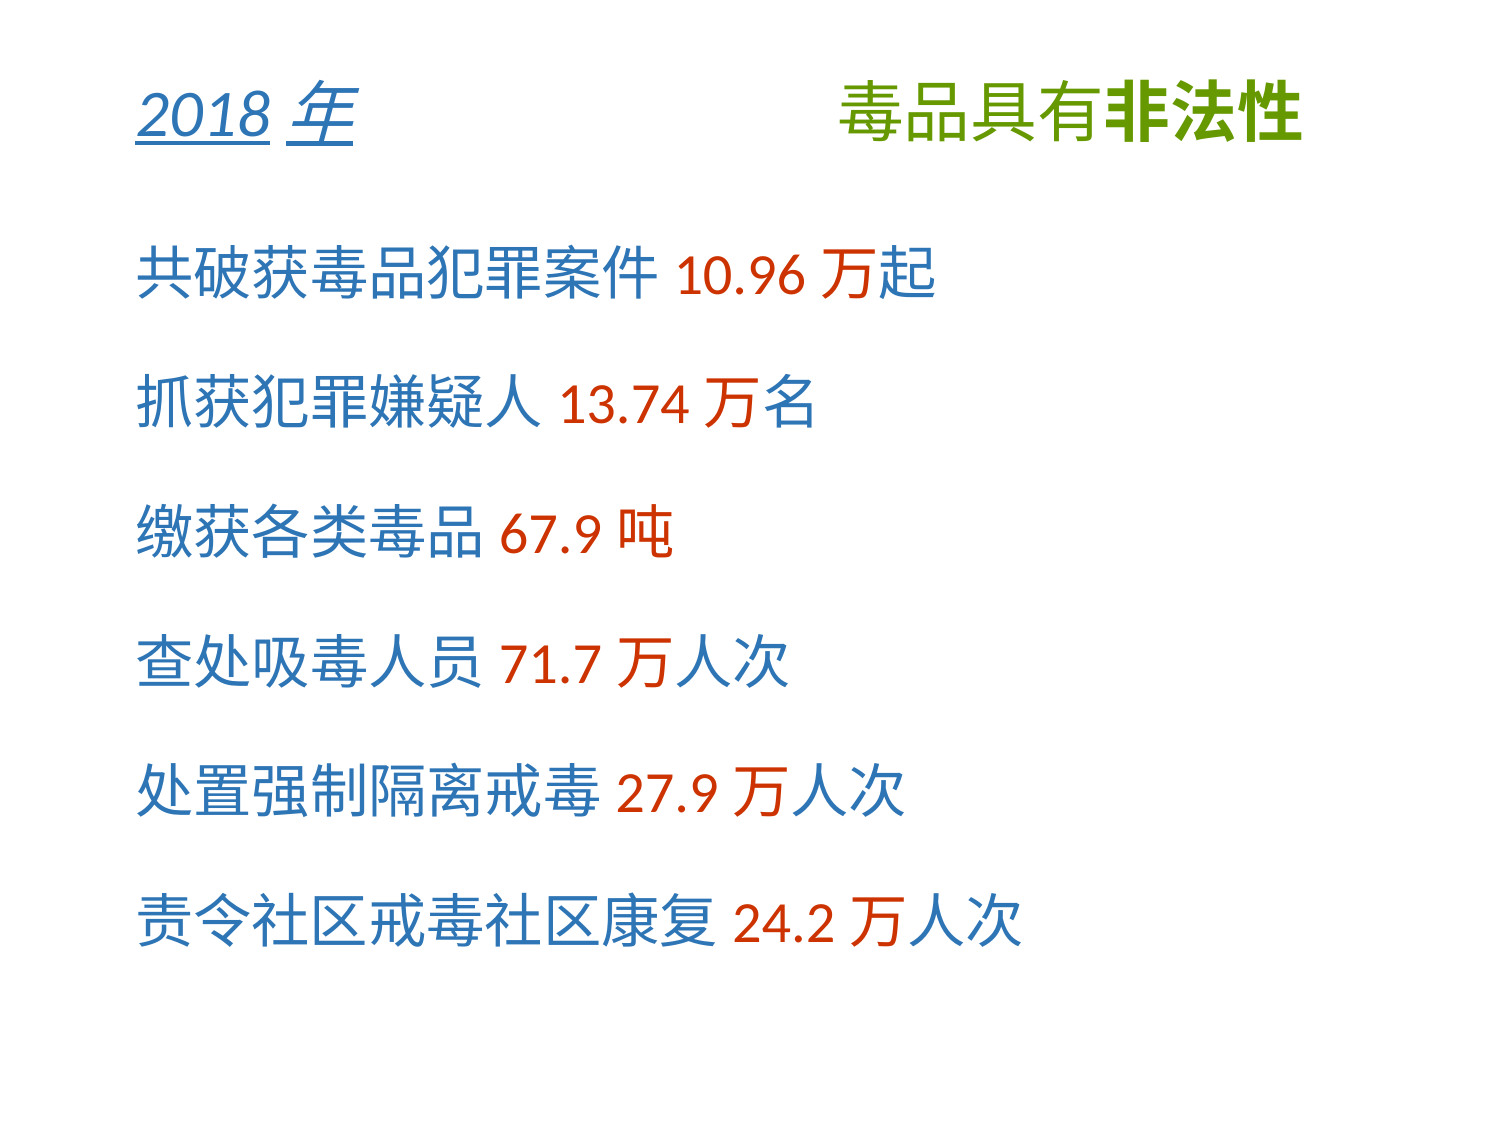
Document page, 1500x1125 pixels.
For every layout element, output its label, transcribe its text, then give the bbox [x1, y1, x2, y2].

text_box 共破获毒品犯罪案件10.96万起 [120, 228, 1197, 314]
text_box 责令社区戒毒社区康复24.2万人次 [120, 876, 1049, 962]
text_box 毒品具有非法性 [822, 62, 1500, 157]
text_box 查处吸毒人员71.7万人次 [120, 617, 871, 703]
text_box 处置强制隔离戒毒27.9万人次 [120, 746, 1028, 832]
text_box 2018年 [120, 62, 436, 157]
text_box 抓获犯罪嫌疑人13.74万名 [120, 358, 871, 443]
text_box 缴获各类毒品67.9吨 [120, 487, 871, 573]
